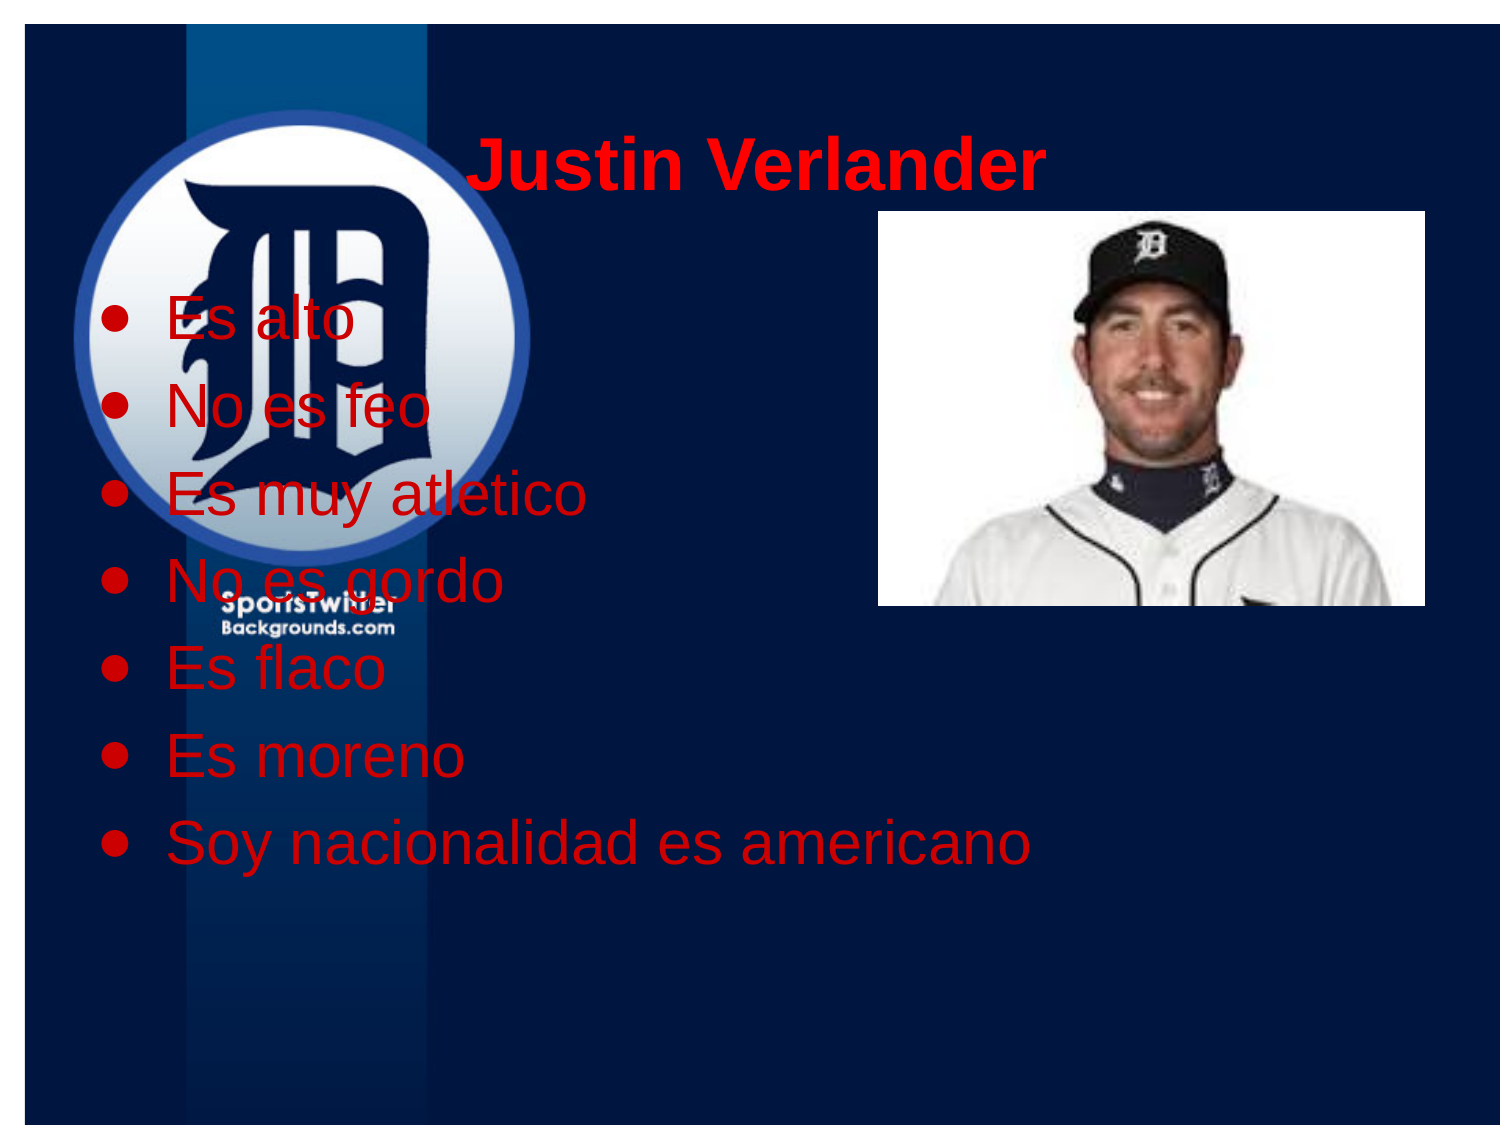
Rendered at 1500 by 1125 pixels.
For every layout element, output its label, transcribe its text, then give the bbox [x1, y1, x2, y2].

text_box [24, 24, 1500, 1125]
title Justin Verlander [63, 33, 1413, 221]
list Es alto No es feo Es muy atletico No es gordo Es flaco Es moreno Soy nacionalidad es americano [75, 262, 1425, 1078]
text_box [878, 211, 1425, 606]
